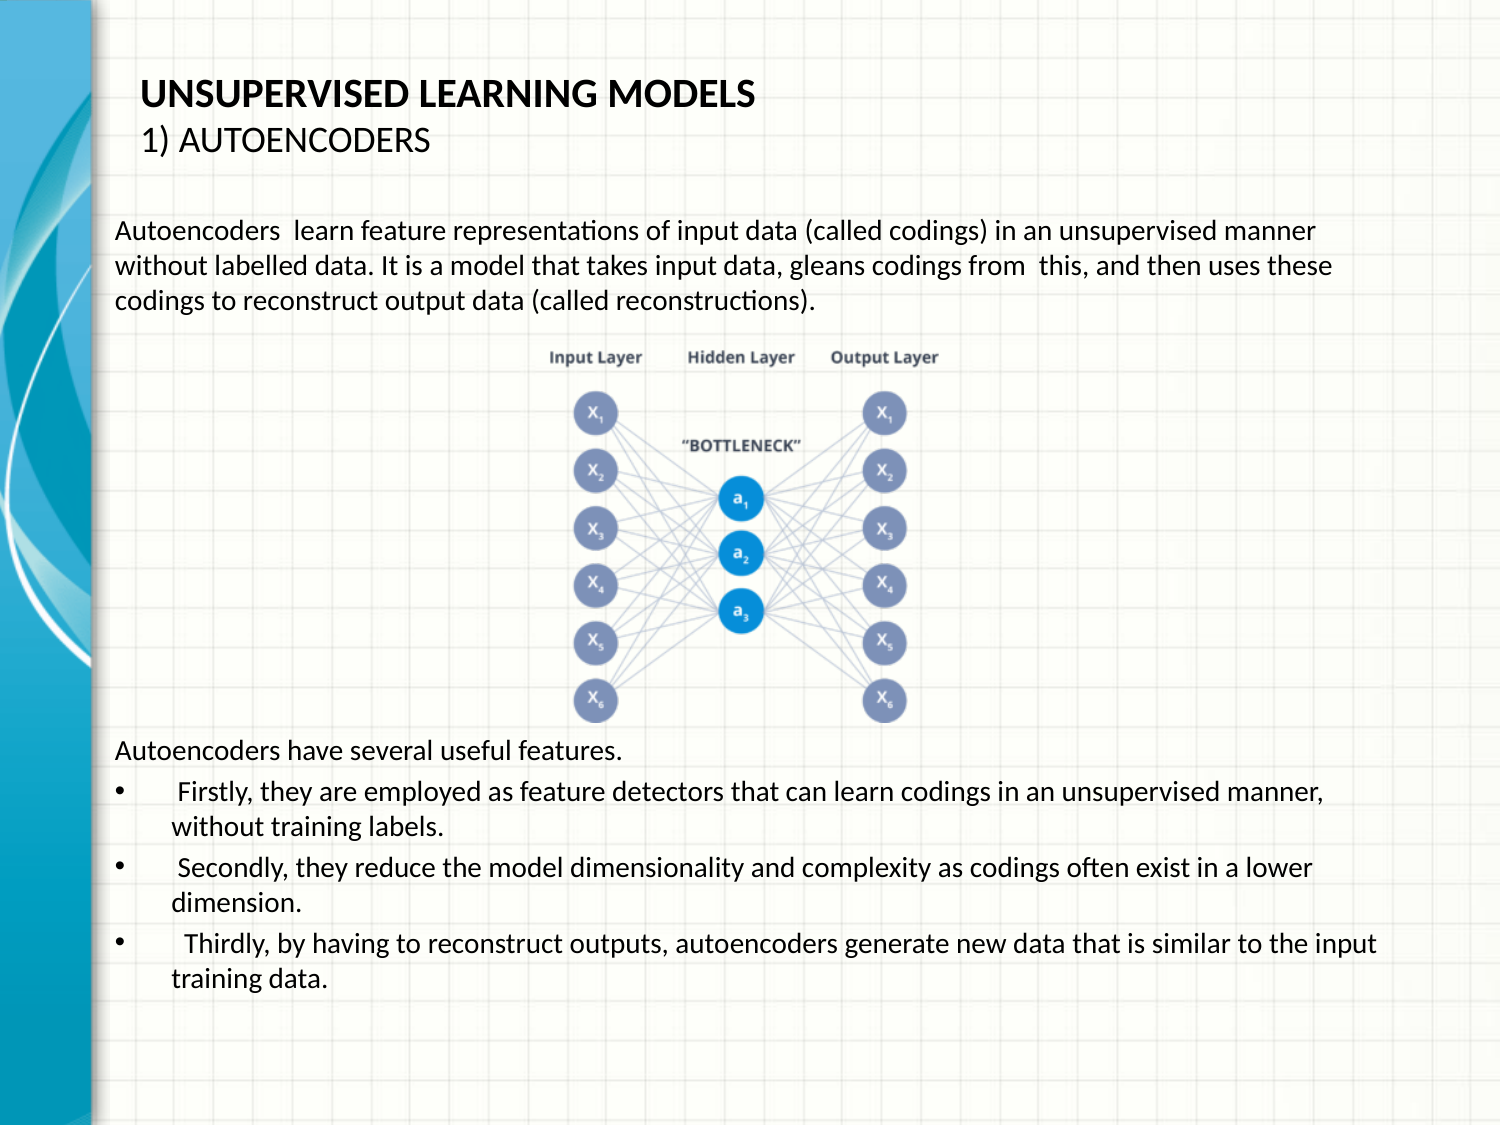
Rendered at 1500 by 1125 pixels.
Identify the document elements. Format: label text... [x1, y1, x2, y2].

list Autoencoders learn feature representations of input data (called codings) in an unsupervised manner without labelled data. It is a model that takes input data, gleans codings from this, and then uses these codings to reconstruct output data (called reconstructions). Autoencoders have several useful features. Firstly, they are employed as feature detectors that can learn codings in an unsupervised manner, without training labels. Secondly, they reduce the model dimensionality and complexity as codings often exist in a lower dimension. Thirdly, by having to reconstruct outputs, autoencoders generate new data that is similar to the input training data. [99, 162, 1425, 1125]
title UNSUPERVISED LEARNING MODELS 1) AUTOENCODERS [125, 44, 1450, 232]
picture [549, 349, 940, 724]
picture [0, 0, 1500, 1125]
